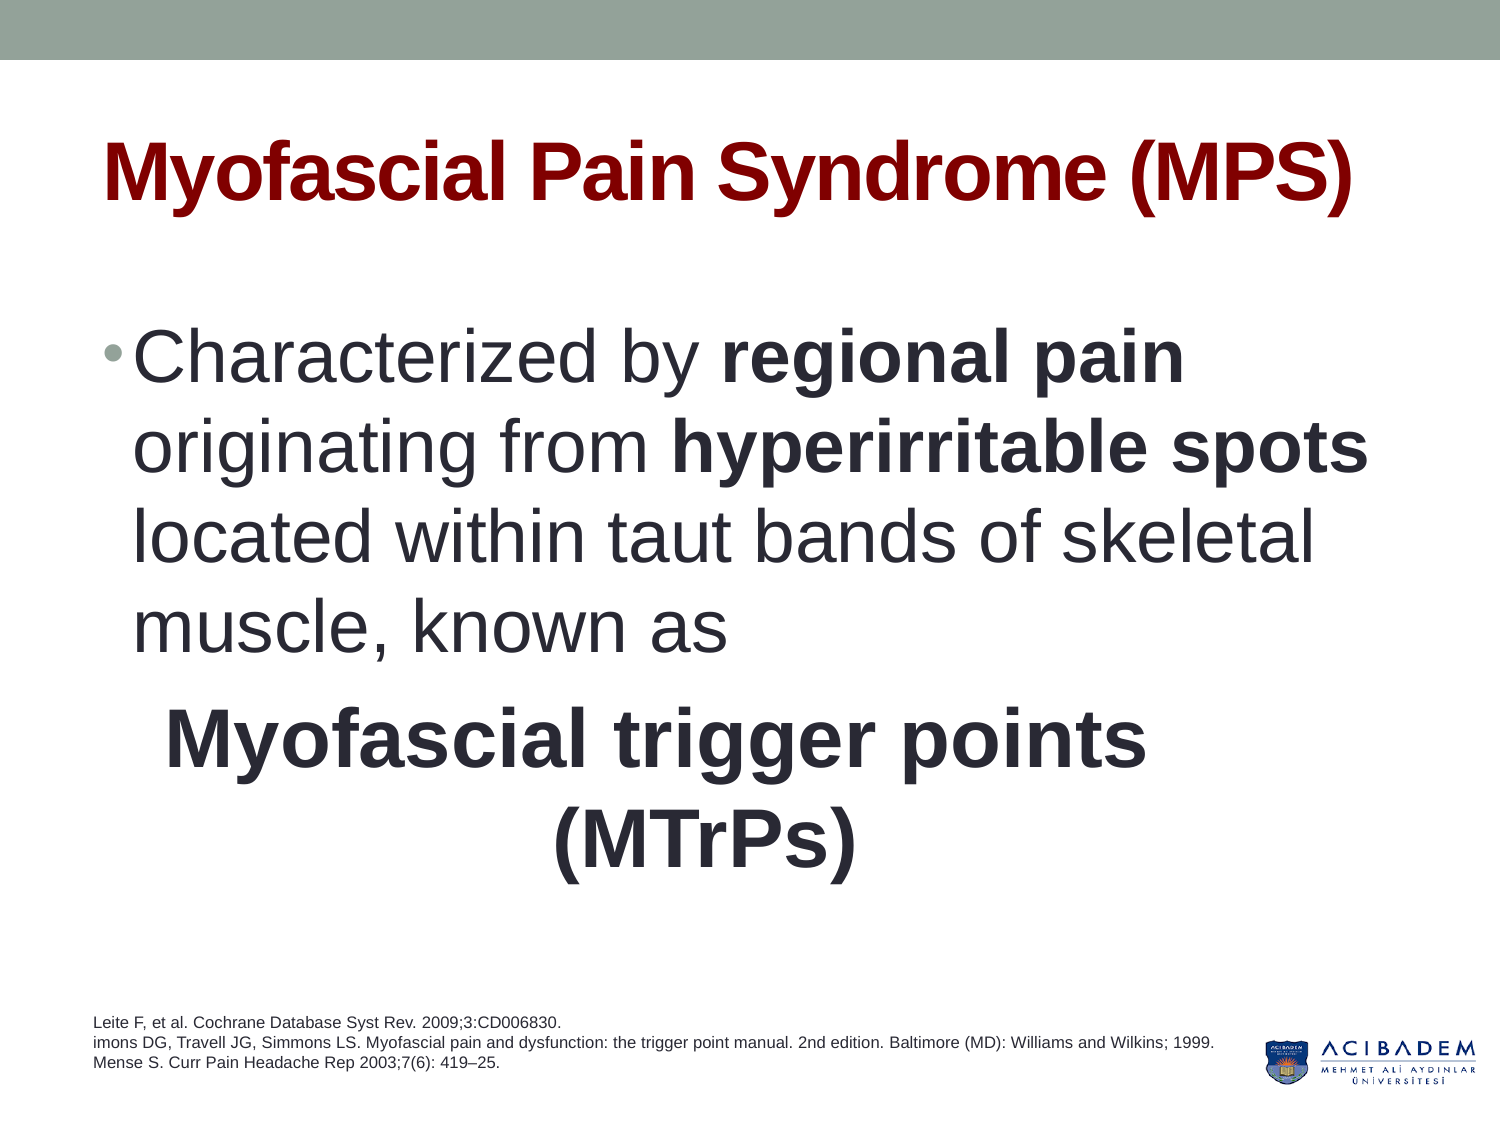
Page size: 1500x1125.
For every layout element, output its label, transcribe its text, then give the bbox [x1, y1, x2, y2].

picture [1247, 1015, 1500, 1125]
title Myofascial Pain Syndrome (MPS) [87, 75, 1495, 259]
list Characterized by regional pain originating from hyperirritable spots located within taut bands of skeletal muscle, known as Myofascial trigger points (MTrPs) [87, 299, 1438, 1043]
text_box Leite F, et al. Cochrane Database Syst Rev. 2009;3:CD006830. imons DG, Travell JG, Simmons LS. Myofascial pain and dysfunction: the trigger point manual. 2nd edition. Baltimore (MD): Williams and Wilkins; 1999. Mense S. Curr Pain Headache Rep 2003;7(6): 419–25. [78, 1004, 1232, 1125]
